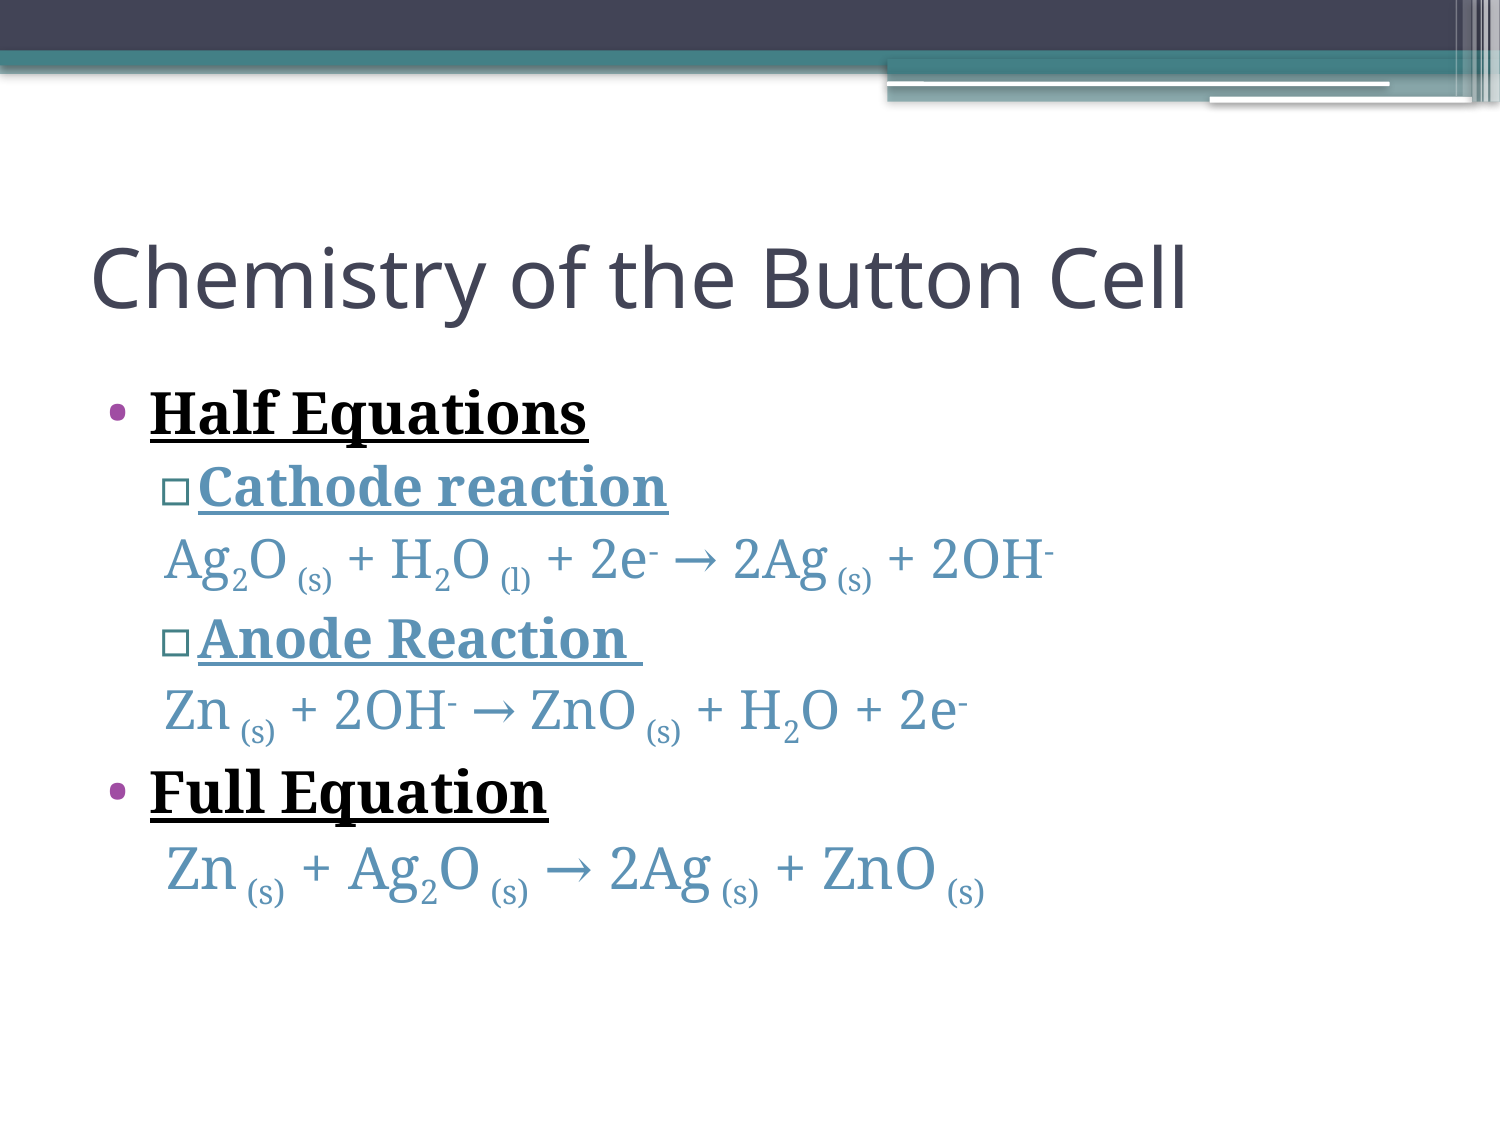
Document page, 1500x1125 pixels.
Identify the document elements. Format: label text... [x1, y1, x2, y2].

title Chemistry of the Button Cell [75, 187, 1425, 363]
list Half Equations Cathode reaction Ag2O (s) + H2O (l) + 2e- → 2Ag (s) + 2OH- Anode Reaction Zn (s) + 2OH- → ZnO (s) + H2O + 2e- Full Equation Zn (s) + Ag2O (s) → 2Ag (s) + ZnO (s) [75, 368, 1425, 1079]
